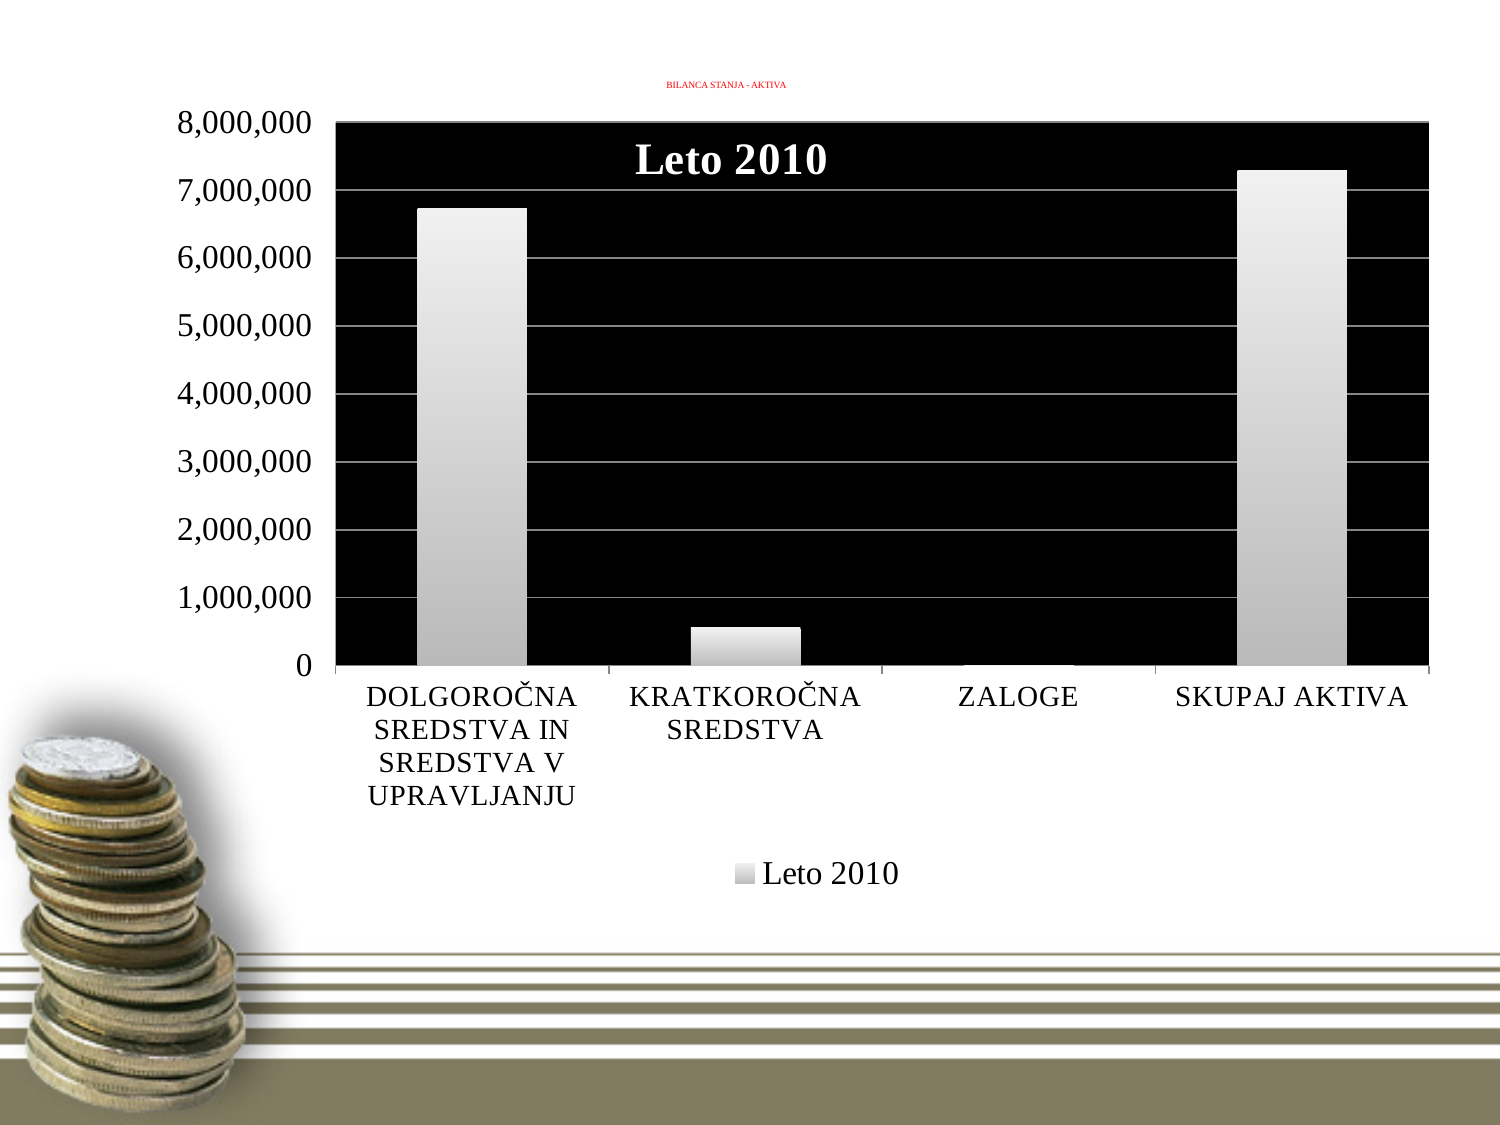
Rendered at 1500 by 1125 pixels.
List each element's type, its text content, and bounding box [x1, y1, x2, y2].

title BILANCA STANJA - AKTIVA [175, 58, 1278, 92]
picture [0, 0, 1500, 1125]
chart [34, 93, 1430, 1044]
